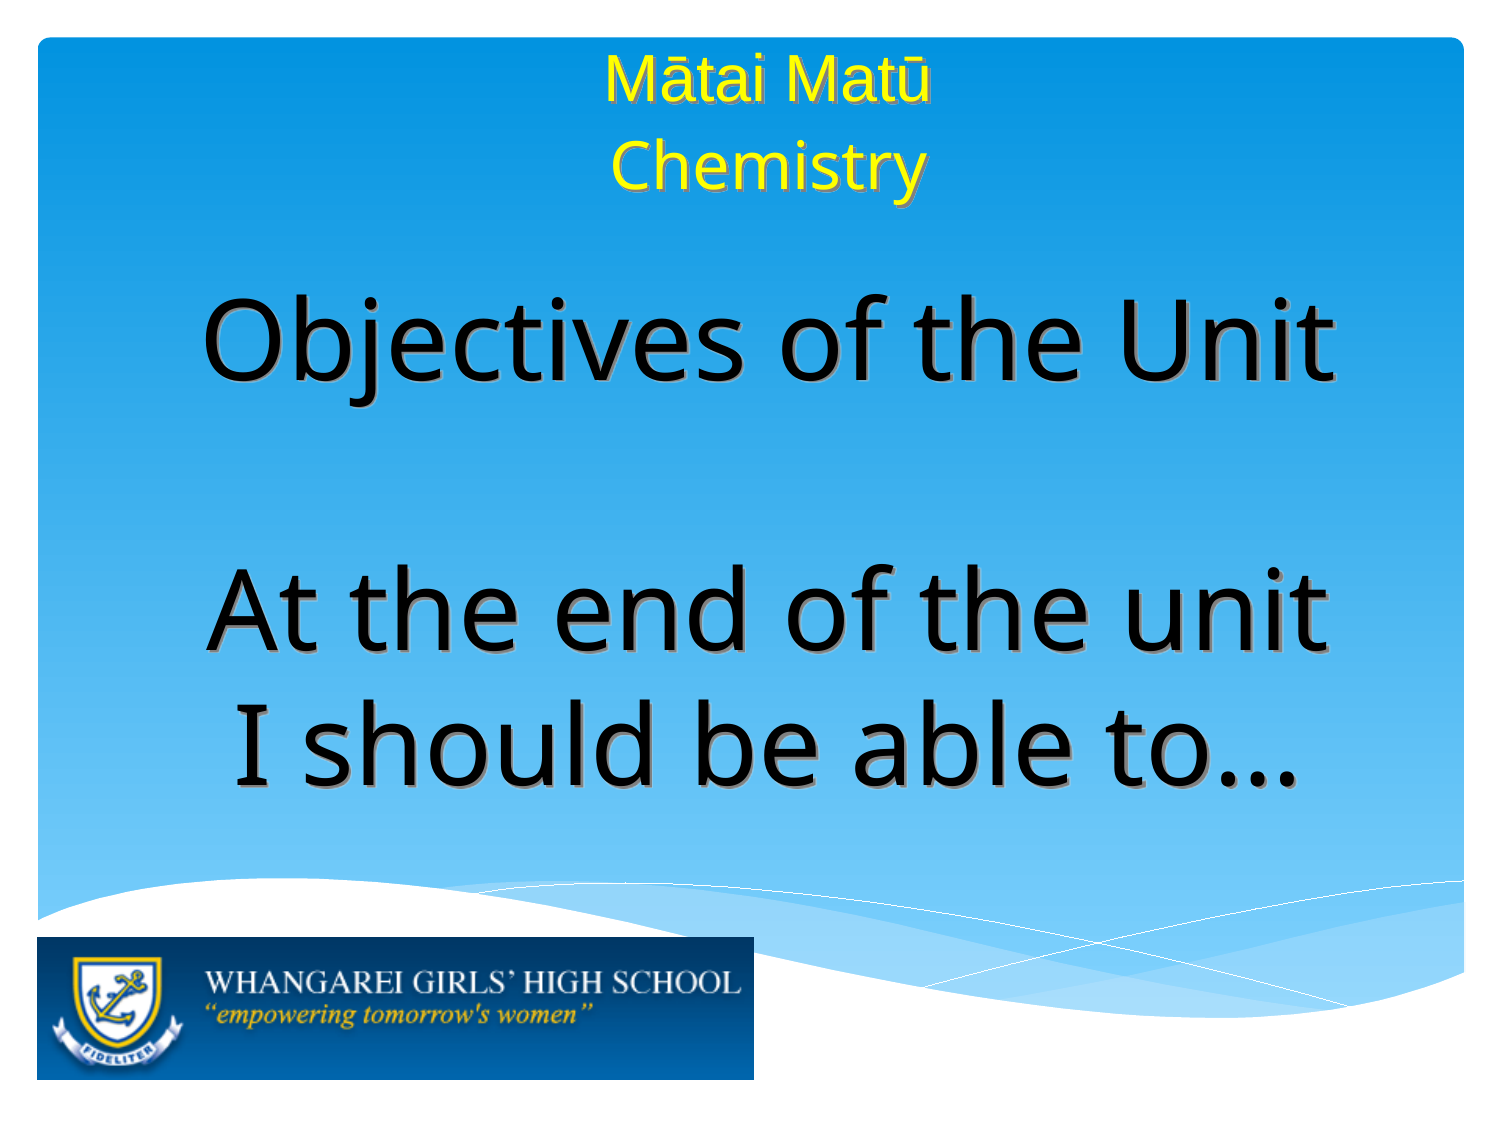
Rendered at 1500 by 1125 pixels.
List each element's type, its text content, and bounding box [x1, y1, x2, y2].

text_box Objectives of the Unit At the end of the unit I should be able to… [162, 213, 1375, 913]
text_box Chemistry [162, 112, 1375, 213]
text_box Mātai Matū [162, 24, 1375, 112]
picture [37, 937, 754, 1080]
